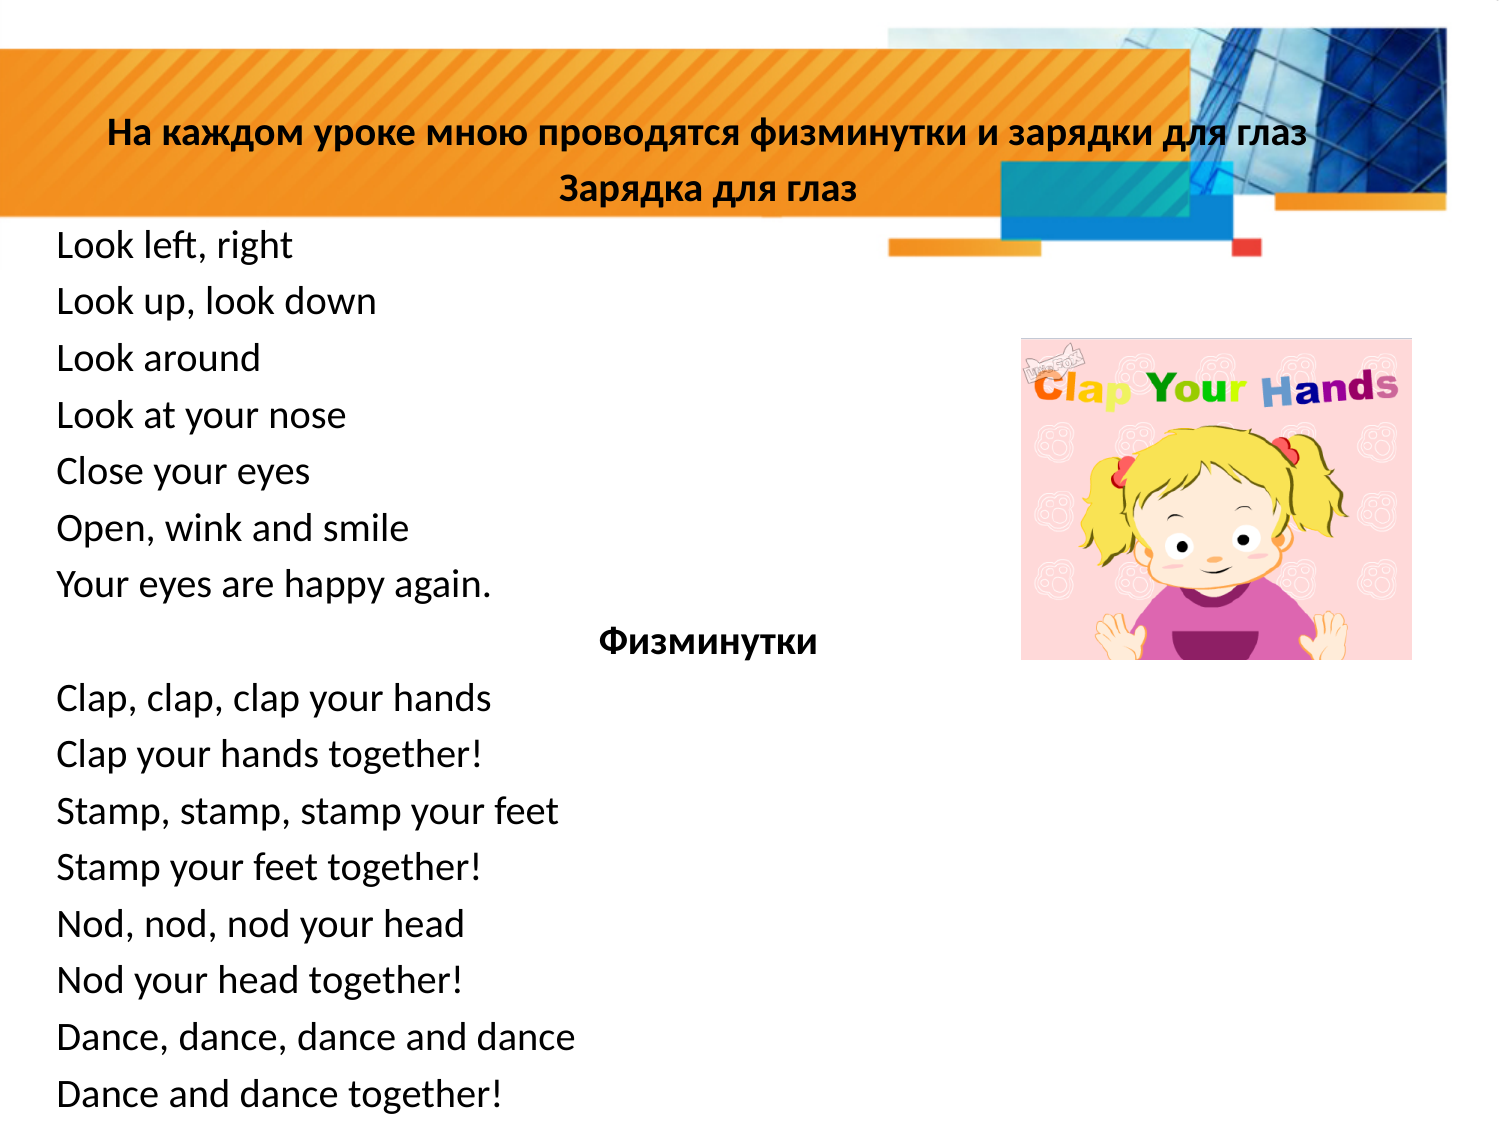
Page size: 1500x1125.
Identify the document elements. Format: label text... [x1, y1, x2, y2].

list На каждом уроке мною проводятся физминутки и зарядки для глаз Зарядка для глаз Look left, right Look up, look down Look around Look at your nose Close your eyes Open, wink and smile Your eyes are happy again. Физминутки Clap, clap, clap your hands Clap your hands together! Stamp, stamp, stamp your feet Stamp your feet together! Nod, nod, nod your head Nod your head together! Dance, dance, dance and dance Dance and dance together! [41, 97, 1377, 1125]
picture [1021, 337, 1412, 661]
picture [0, 0, 1500, 270]
